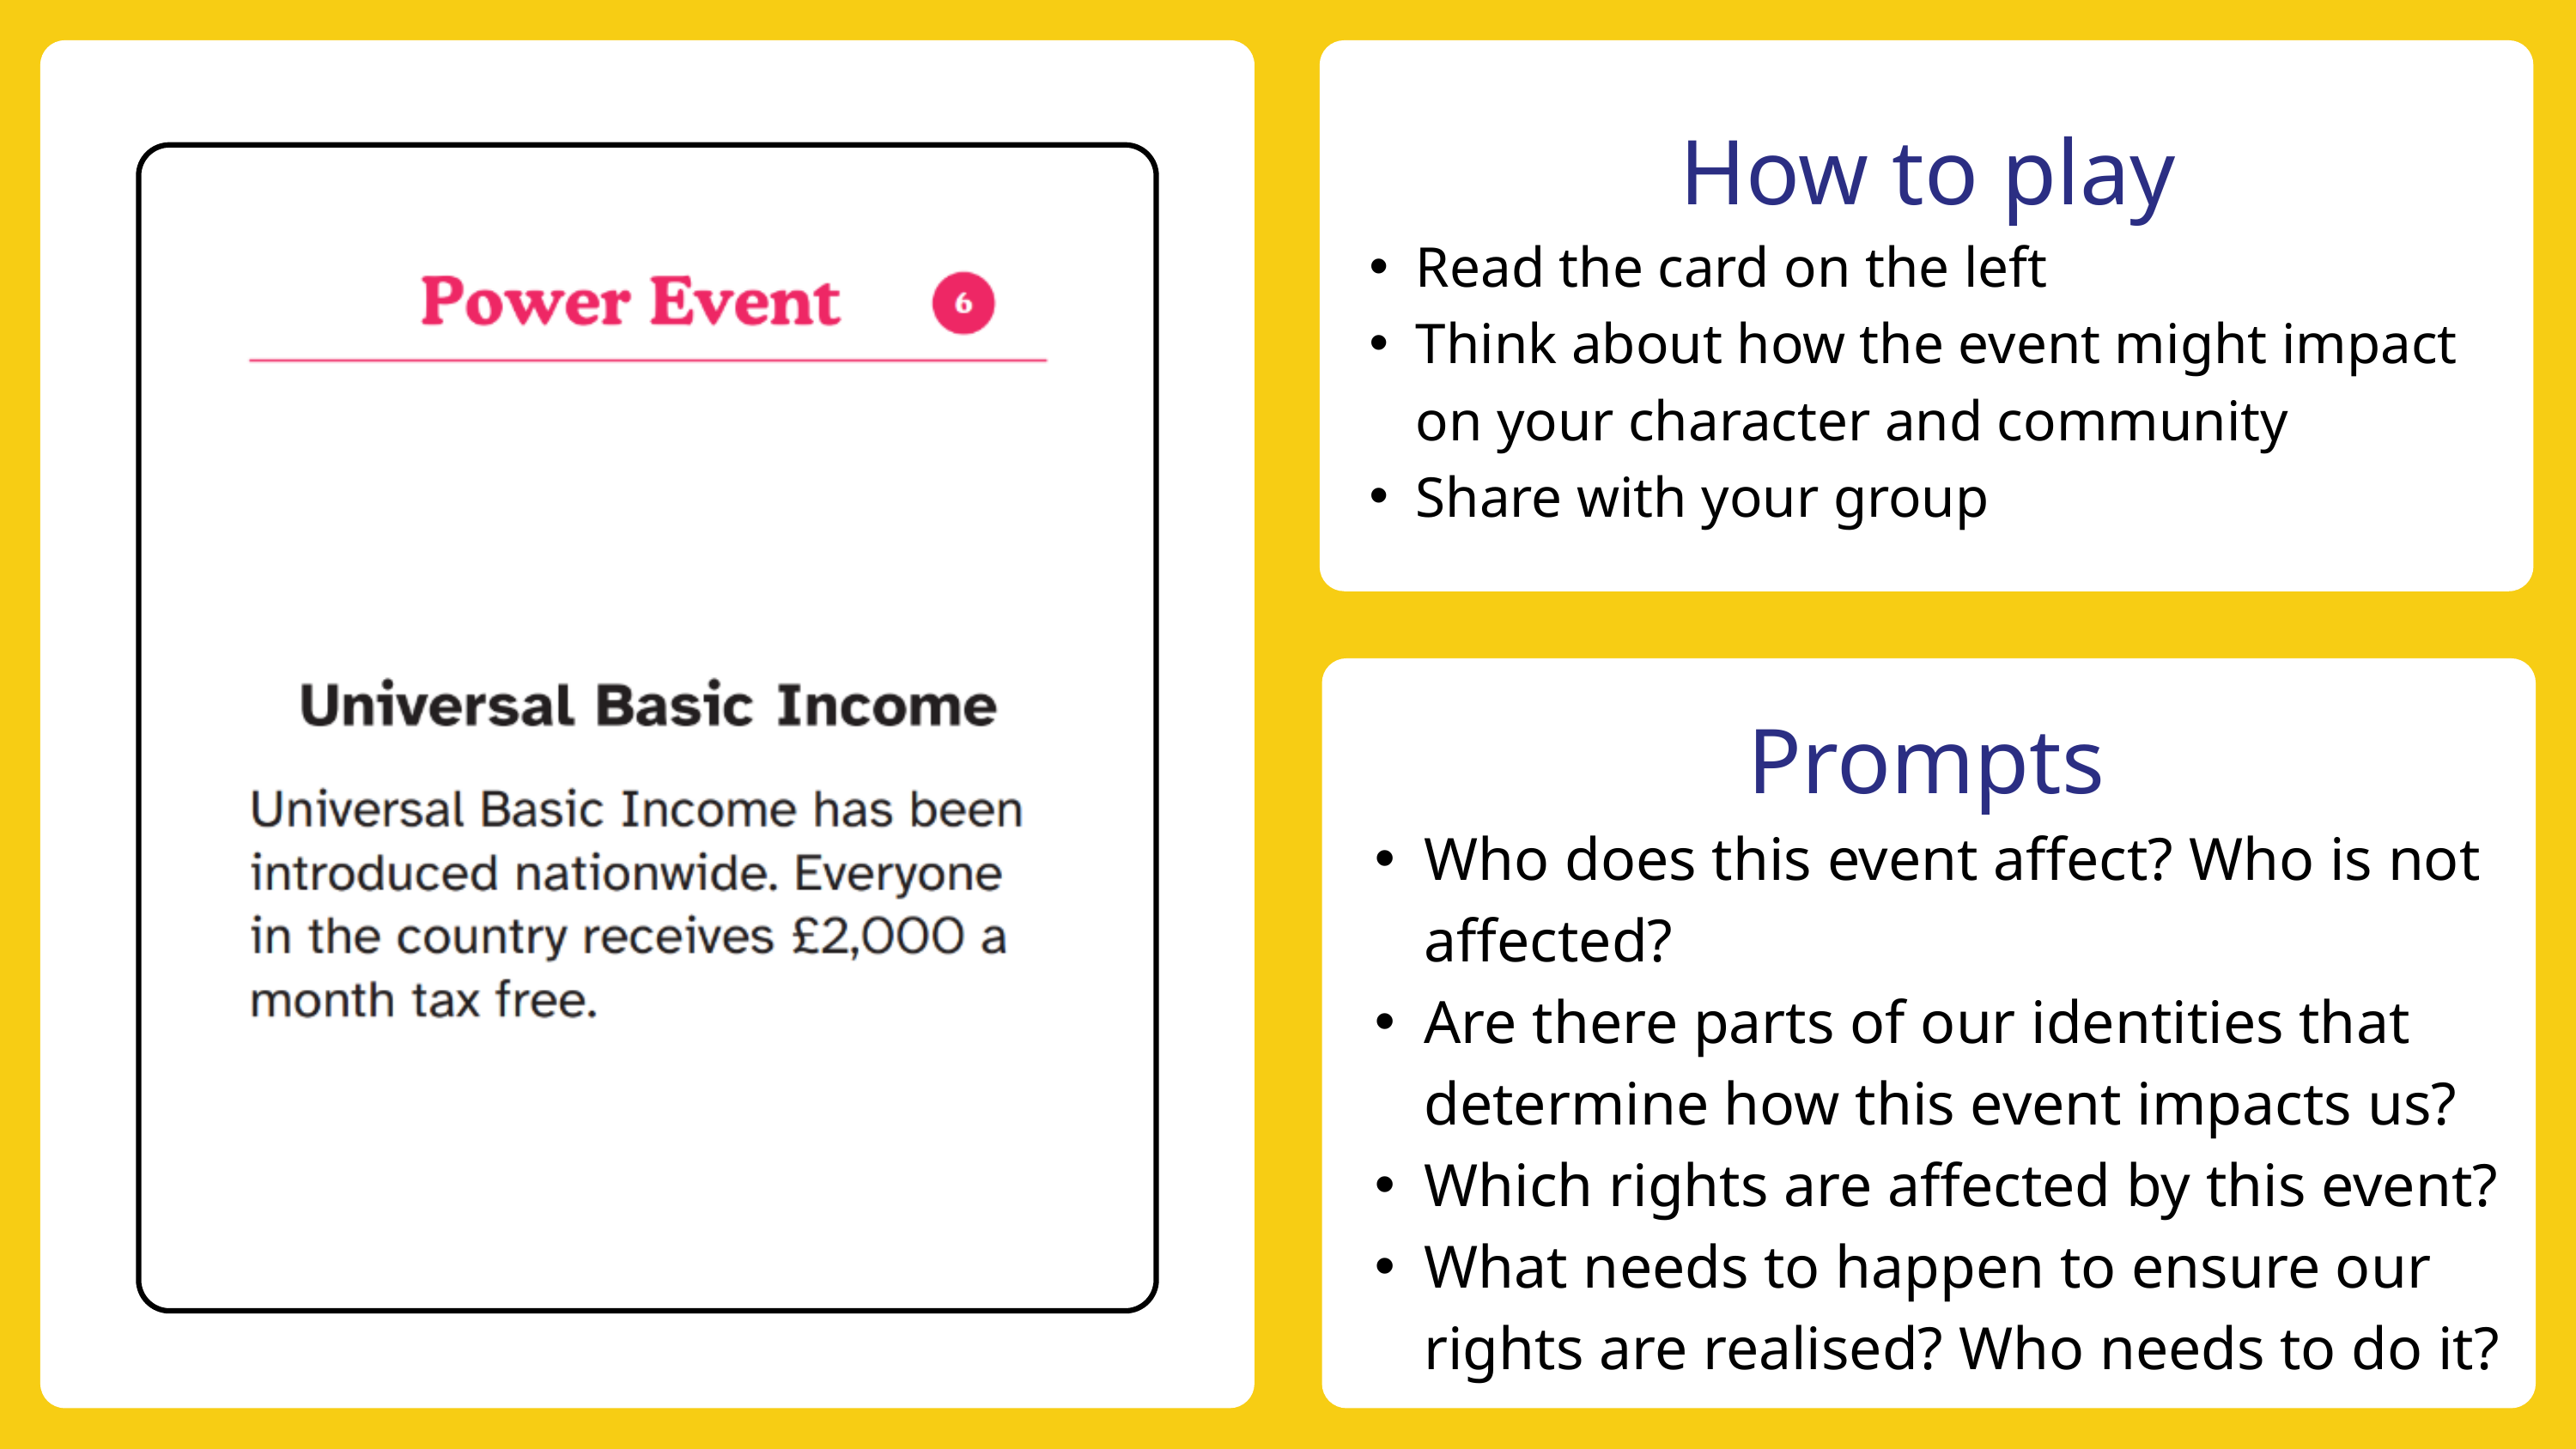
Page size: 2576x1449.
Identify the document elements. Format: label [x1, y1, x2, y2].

text_box [138, 144, 1157, 1312]
text_box [39, 39, 2537, 1409]
